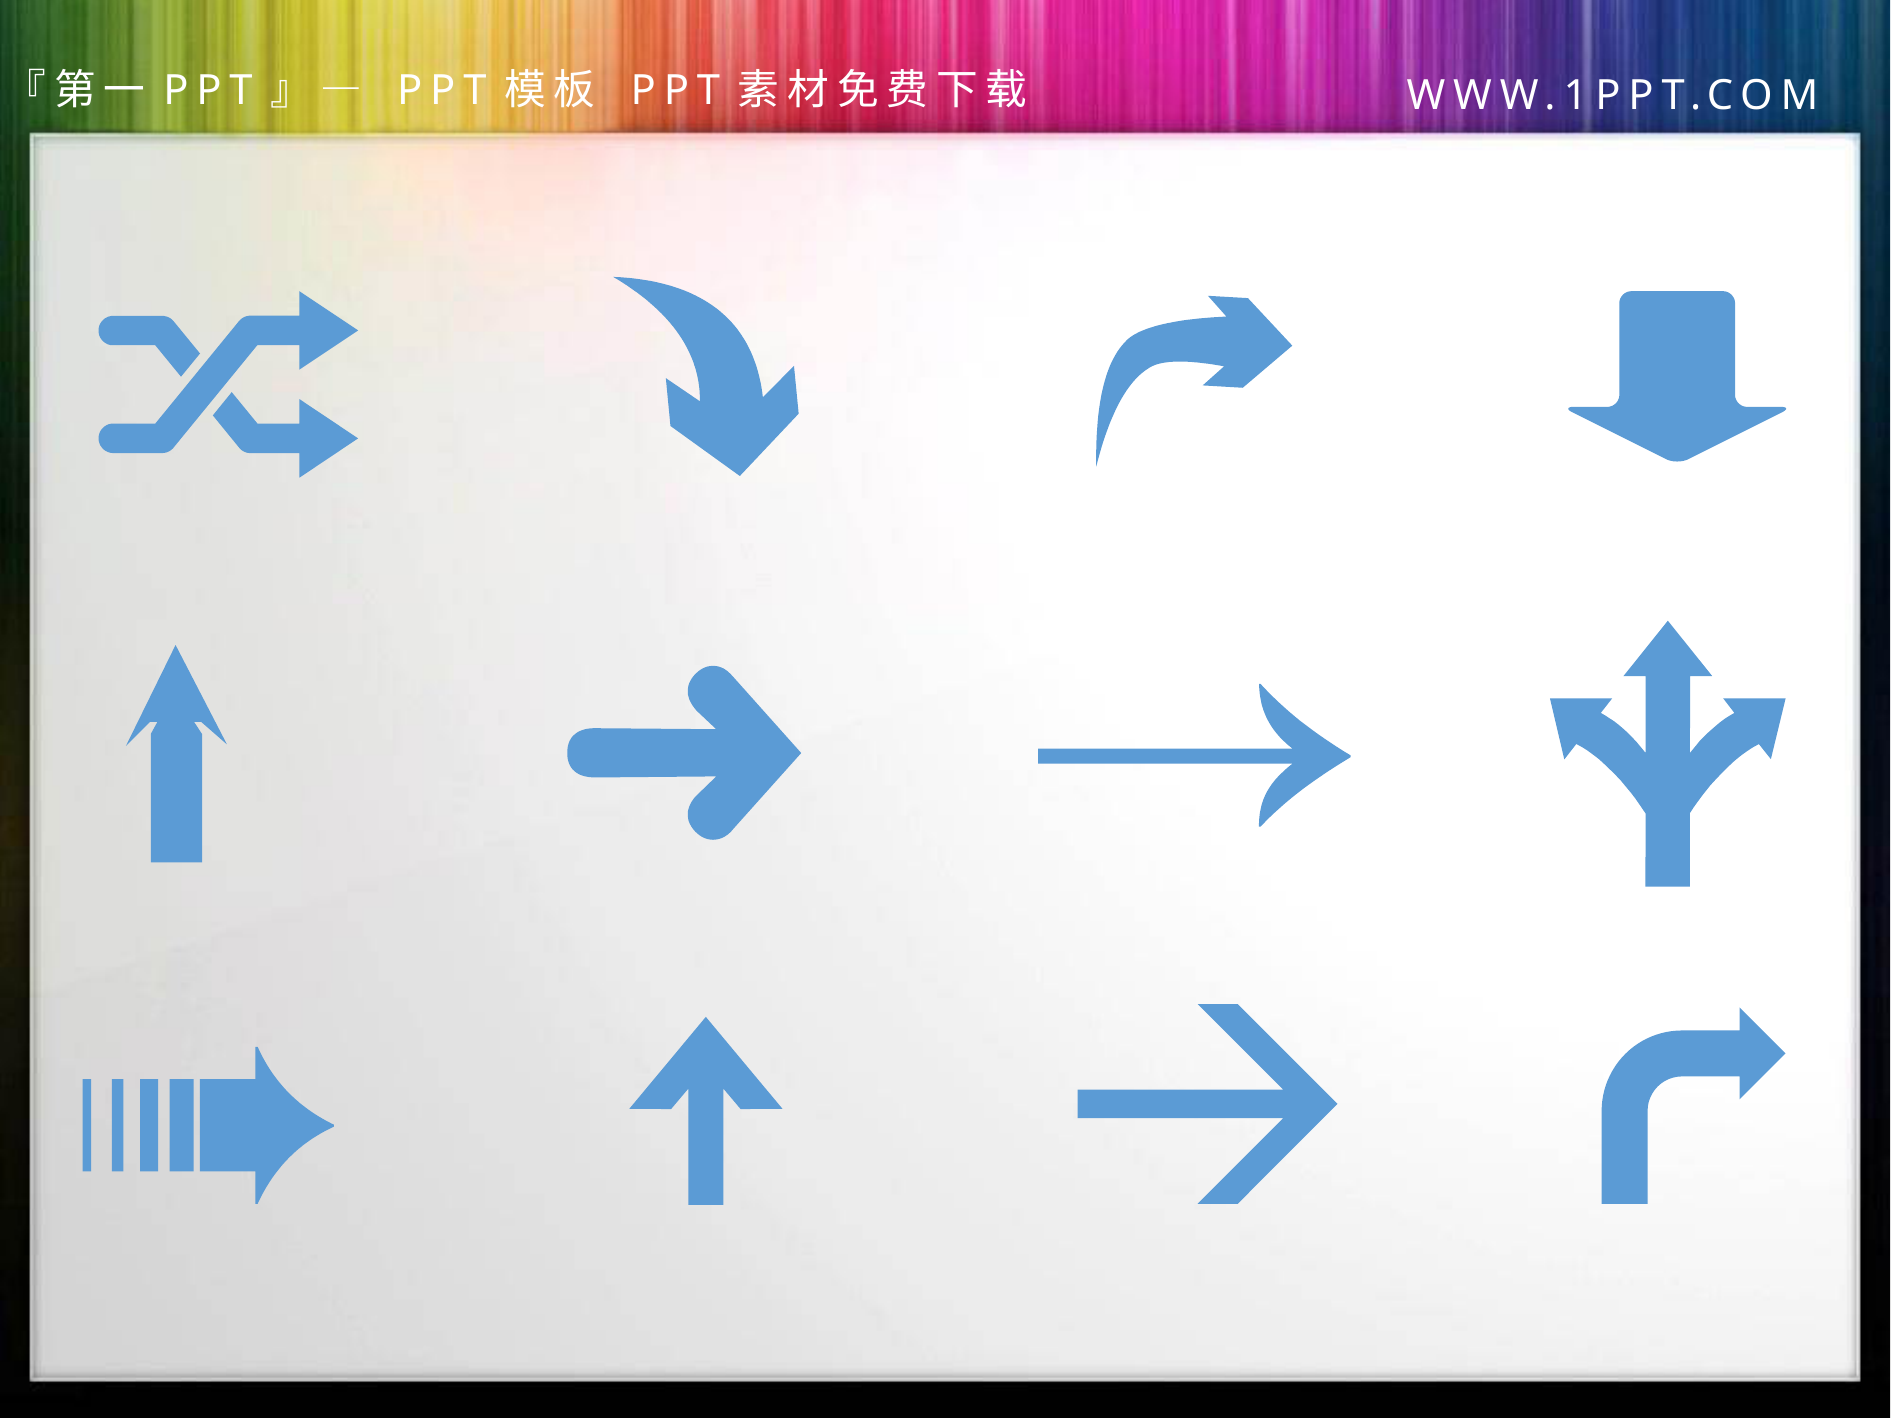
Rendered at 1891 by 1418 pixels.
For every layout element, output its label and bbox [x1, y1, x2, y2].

text_box [629, 1016, 783, 1205]
picture [0, 0, 1891, 1418]
text_box [125, 645, 227, 863]
text_box [1549, 620, 1786, 887]
text_box [613, 276, 799, 476]
text_box [212, 392, 359, 478]
text_box [1601, 1007, 1786, 1204]
text_box [1077, 1004, 1338, 1204]
text_box [82, 1079, 92, 1172]
text_box [199, 1046, 334, 1204]
text_box [98, 291, 359, 454]
text_box [140, 1079, 159, 1172]
text_box [1568, 291, 1787, 462]
text_box [1096, 295, 1293, 467]
text_box [1038, 683, 1351, 827]
text_box [111, 1079, 124, 1172]
text_box [169, 1079, 194, 1172]
text_box [567, 665, 802, 840]
